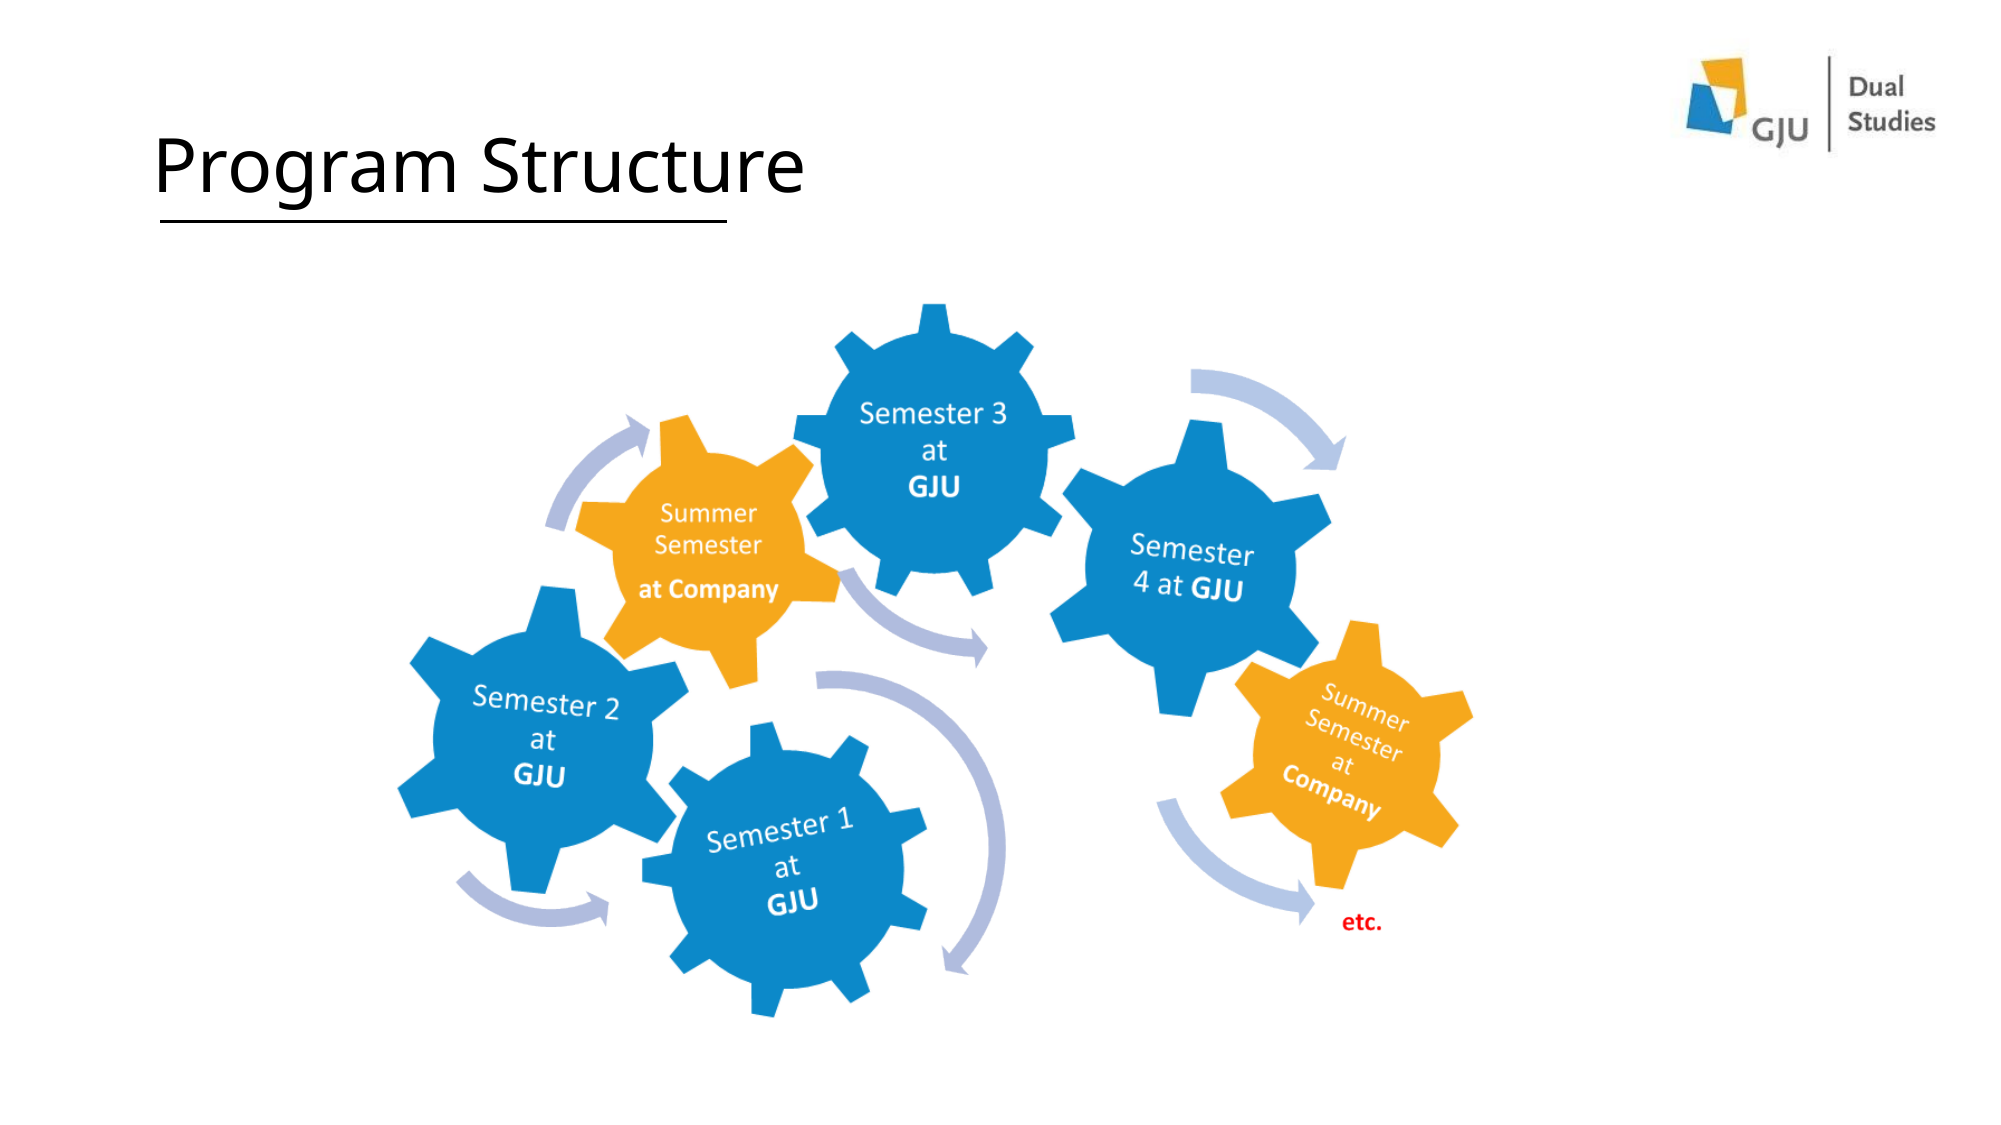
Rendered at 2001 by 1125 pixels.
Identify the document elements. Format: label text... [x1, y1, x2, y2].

picture [393, 302, 1512, 1022]
picture [1651, 0, 2000, 209]
title Program Structure [137, 59, 1863, 278]
